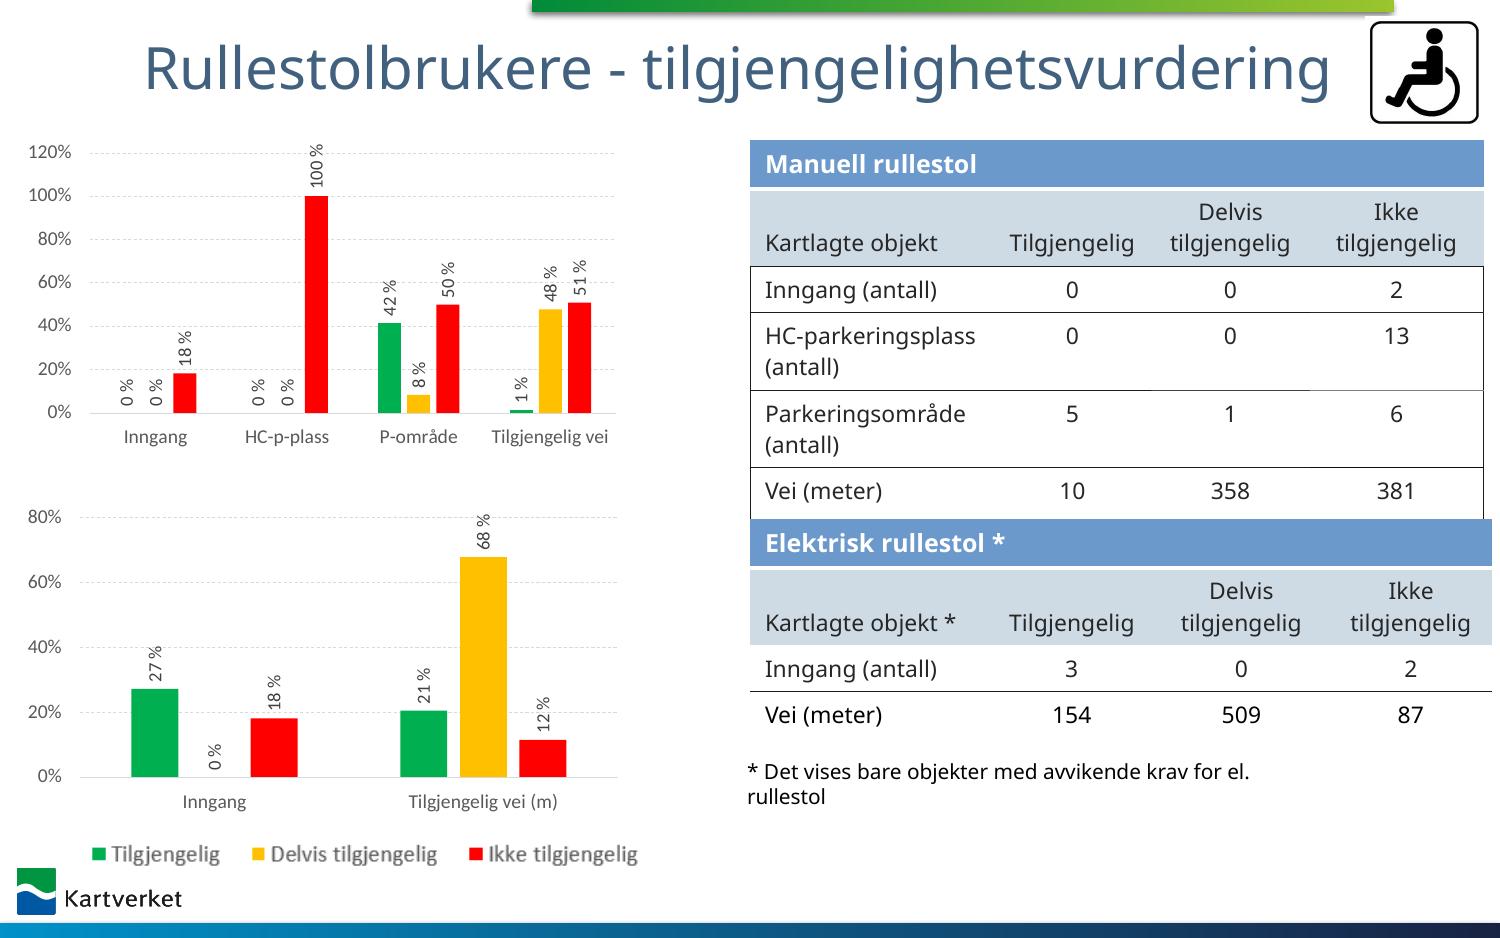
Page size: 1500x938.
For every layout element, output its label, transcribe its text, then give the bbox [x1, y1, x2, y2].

table_cell Ikke tilgjengelig [1310, 191, 1484, 266]
table_cell Inngang (antall) [751, 267, 994, 312]
text_box * Det vises bare objekter med avvikende krav for el. rullestol [732, 751, 1317, 816]
table_cell 6 [1310, 391, 1483, 467]
table_cell 381 [1310, 468, 1483, 519]
table_cell Kartlagte objekt * [750, 570, 991, 645]
table_cell 10 [994, 468, 1151, 519]
picture [20, 135, 629, 457]
table_cell Vei (meter) [750, 692, 991, 738]
table_cell 87 [1330, 692, 1492, 738]
table_cell 2 [1310, 267, 1483, 312]
table_cell 0 [1151, 313, 1310, 390]
table_cell 3 [991, 645, 1153, 691]
table_header Elektrisk rullestol * [750, 519, 1492, 566]
text_box Rullestolbrukere - tilgjengelighetsvurdering [39, 12, 1348, 109]
table_cell 358 [1151, 468, 1310, 519]
table_cell 0 [1151, 267, 1310, 312]
picture [86, 838, 643, 870]
table_cell Tilgjengelig [994, 191, 1151, 266]
table_cell 0 [994, 267, 1151, 312]
table_cell 509 [1153, 692, 1330, 738]
table_cell 2 [1330, 645, 1492, 691]
table_cell HC-parkeringsplass (antall) [751, 313, 994, 390]
table_cell Vei (meter) [751, 468, 994, 519]
table_cell Ikke tilgjengelig [1330, 570, 1492, 645]
picture [20, 499, 630, 822]
table_cell Inngang (antall) [750, 645, 991, 691]
table_cell Delvis tilgjengelig [1151, 191, 1310, 266]
table_cell Delvis tilgjengelig [1153, 570, 1330, 645]
table_cell 0 [1153, 645, 1330, 691]
table_cell Kartlagte objekt [750, 191, 994, 266]
table_cell Tilgjengelig [991, 570, 1153, 645]
table_cell Parkeringsområde (antall) [751, 391, 994, 467]
table_cell 0 [994, 313, 1151, 390]
table_cell 1 [1151, 391, 1310, 467]
picture [1365, 16, 1484, 129]
table_cell 5 [994, 391, 1151, 467]
table_cell 154 [991, 692, 1153, 738]
table_header Manuell rullestol [750, 140, 1484, 187]
table_cell 13 [1310, 313, 1483, 390]
